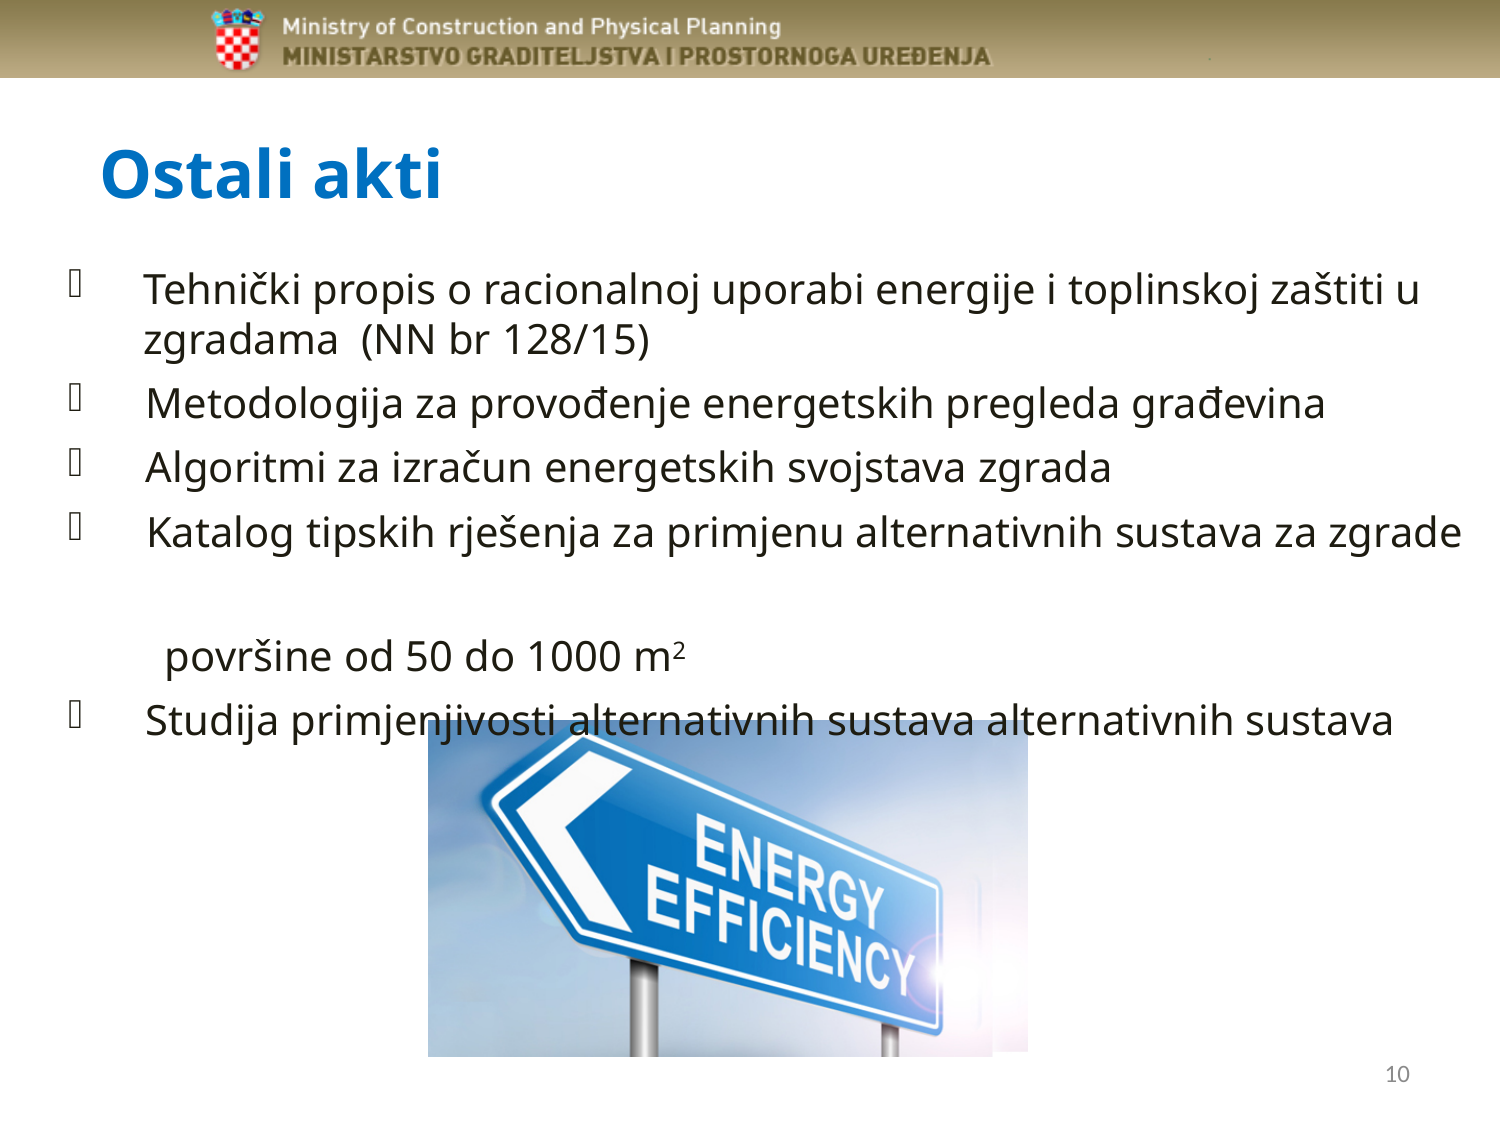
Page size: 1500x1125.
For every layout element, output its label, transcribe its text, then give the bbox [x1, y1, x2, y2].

picture [0, 0, 1500, 79]
list Tehnički propis o racionalnoj uporabi energije i toplinskoj zaštiti u zgradama (NN br 128/15) Metodologija za provođenje energetskih pregleda građevina Algoritmi za izračun energetskih svojstava zgrada Katalog tipskih rješenja za primjenu alternativnih sustava za zgrade površine od 50 do 1000 m2 Studija primjenjivosti alternativnih sustava alternativnih sustava [53, 201, 1500, 929]
picture [428, 719, 1028, 1057]
title Ostali akti [0, 87, 585, 266]
slide_number 10 [1074, 1042, 1425, 1103]
